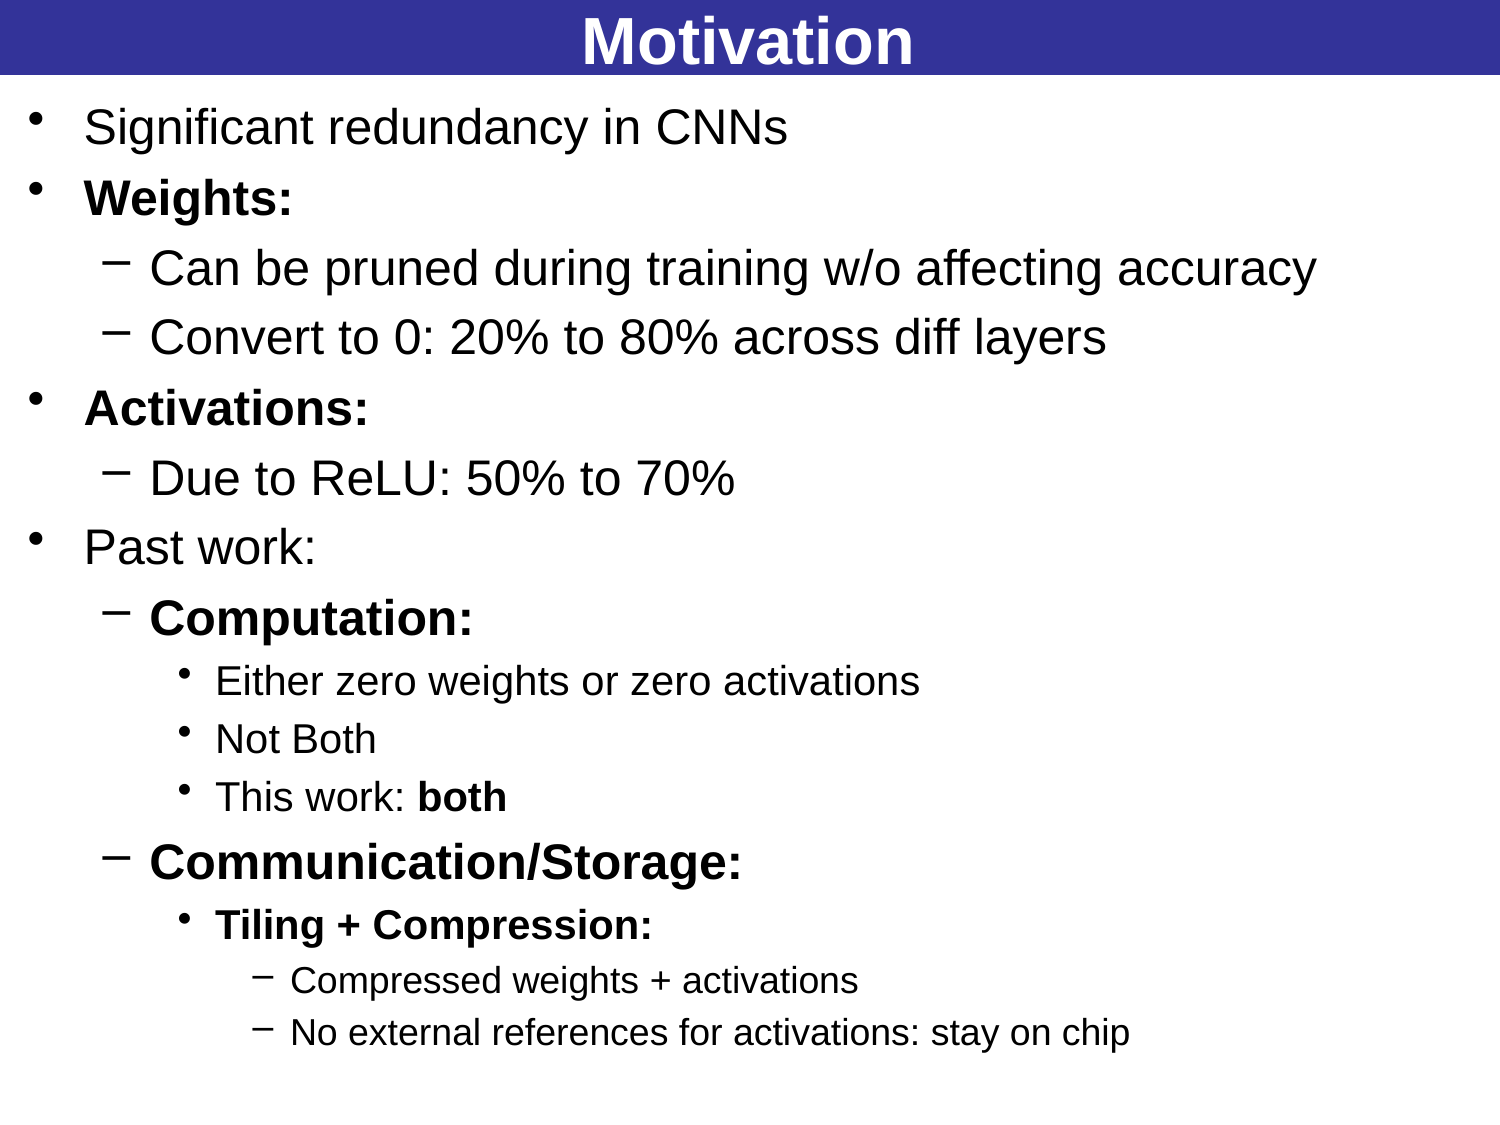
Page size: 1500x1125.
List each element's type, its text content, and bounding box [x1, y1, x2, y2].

title Motivation [0, 0, 1500, 75]
list Significant redundancy in CNNs Weights: Can be pruned during training w/o affecting accuracy Convert to 0: 20% to 80% across diff layers Activations: Due to ReLU: 50% to 70% Past work: Computation: Either zero weights or zero activations Not Both This work: both Communication/Storage: Tiling + Compression: Compressed weights + activations No external references for activations: stay on chip [12, 87, 1488, 1088]
